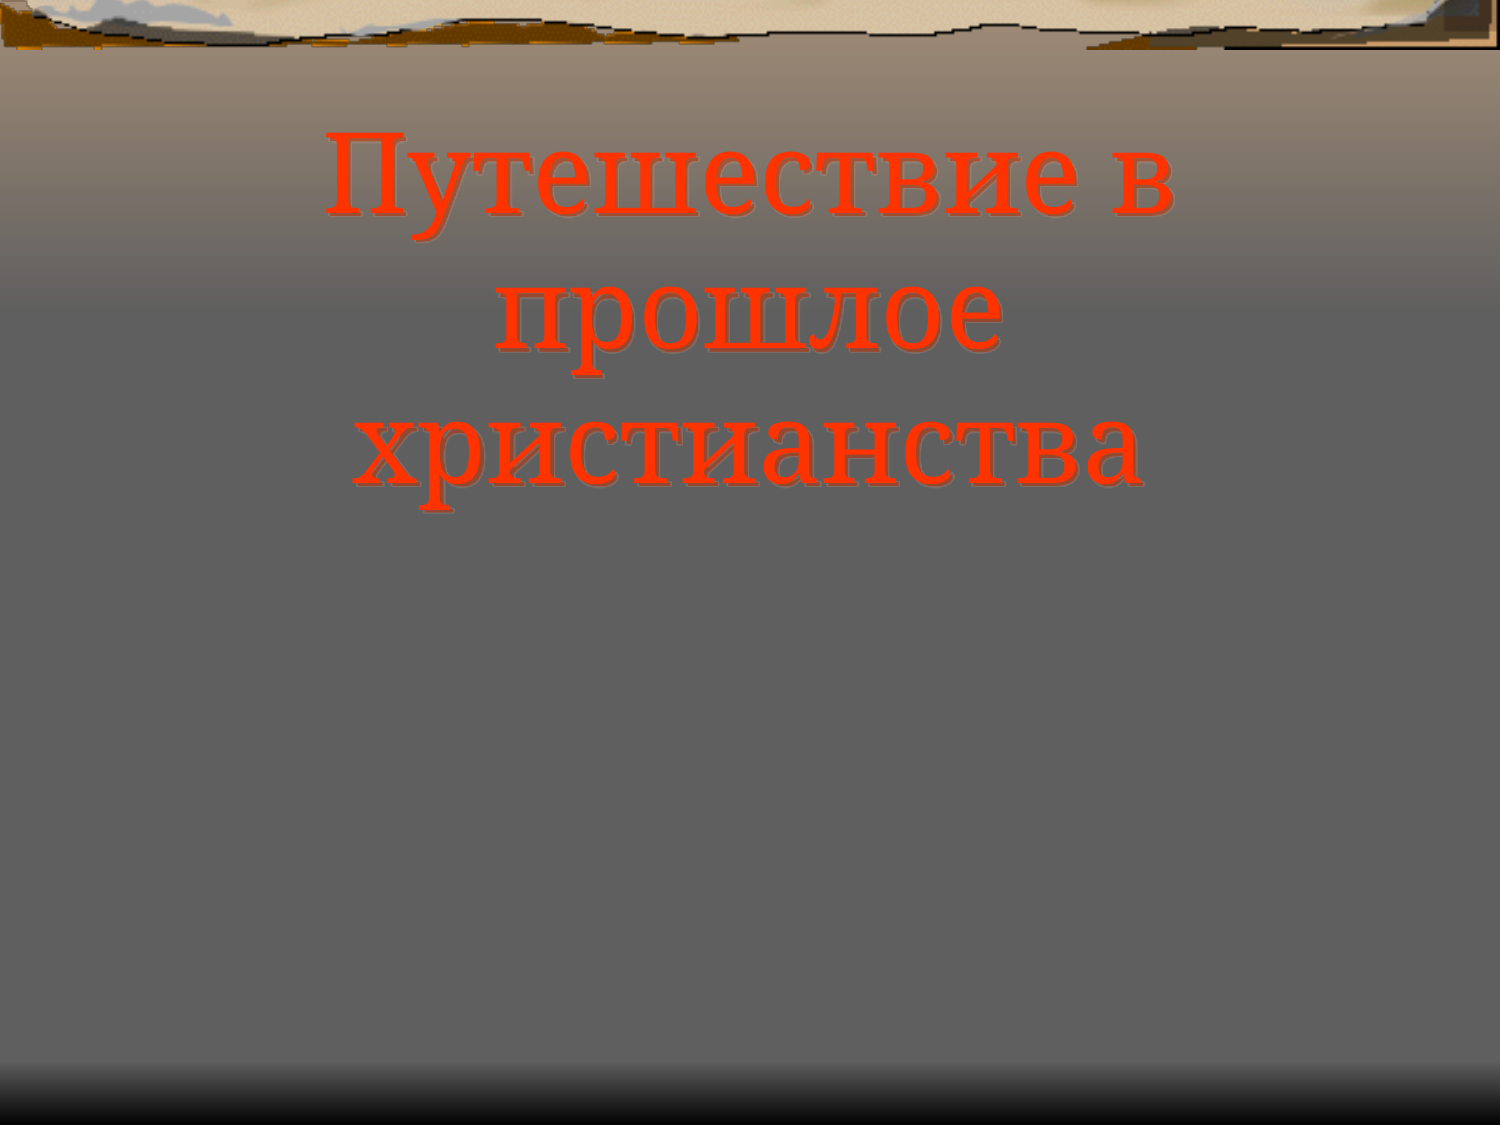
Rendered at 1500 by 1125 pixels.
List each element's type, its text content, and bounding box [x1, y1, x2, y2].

picture [0, 0, 1500, 50]
title Путешествие в прошлое христианства [111, 326, 1388, 514]
